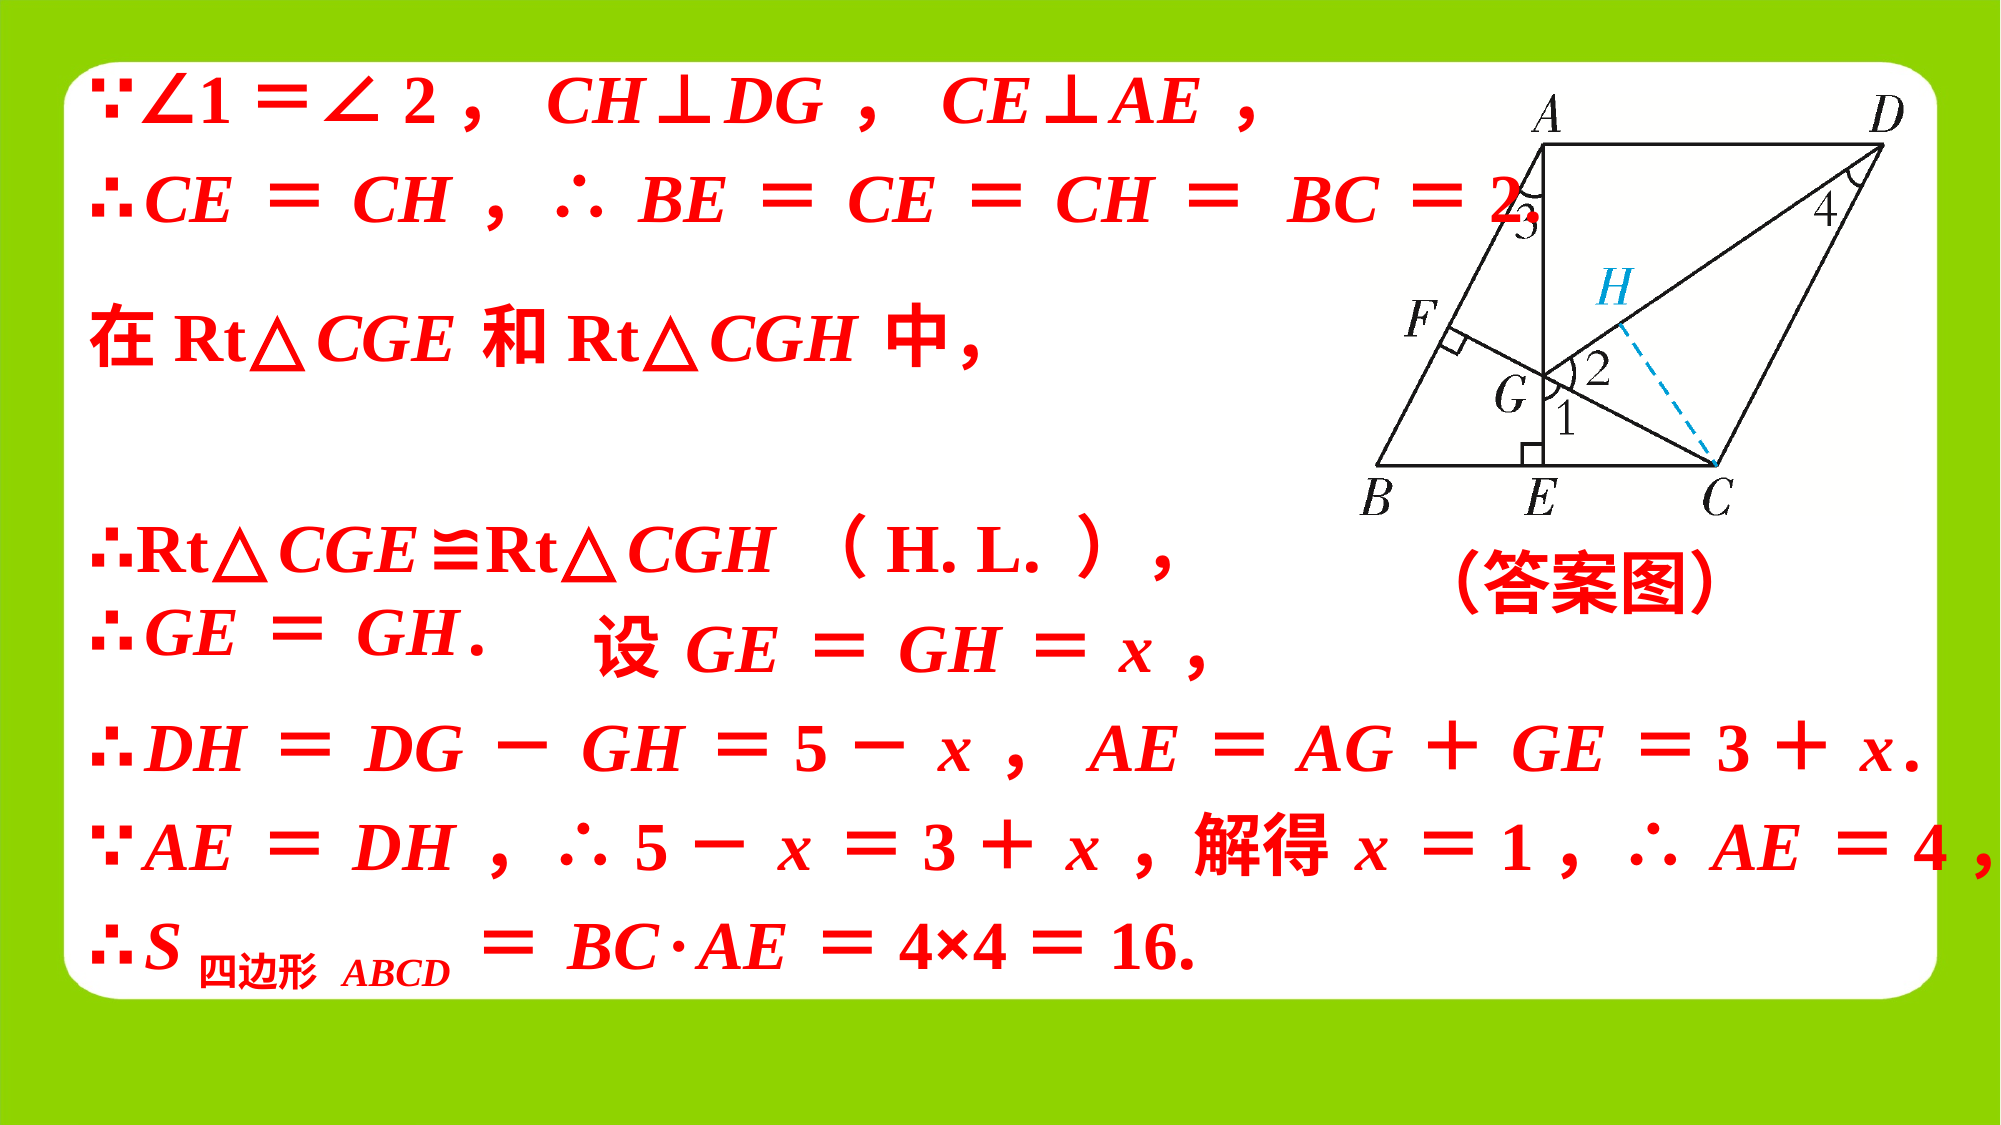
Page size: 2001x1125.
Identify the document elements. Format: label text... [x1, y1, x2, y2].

text_box （答案图） [1413, 540, 1794, 632]
text_box ∴DH＝DG－GH＝5－x，AE＝AG＋GE＝3＋x. [88, 702, 1813, 794]
text_box ∴Rt△CGE≌Rt△CGH（H. L. ）， ∴GE＝GH. [88, 504, 1787, 595]
text_box ∴S四边形ABCD＝BC·AE＝4×4＝16. [88, 900, 1268, 992]
text_box 设GE＝GH＝x， [592, 603, 1201, 695]
text_box ∵∠1＝∠2，CH⊥DG，CE⊥AE， [88, 54, 1333, 146]
picture [0, 0, 2001, 1125]
text_box ∵AE＝DH，∴5－x＝3＋x，解得x＝1，∴AE＝4， [88, 801, 1904, 893]
